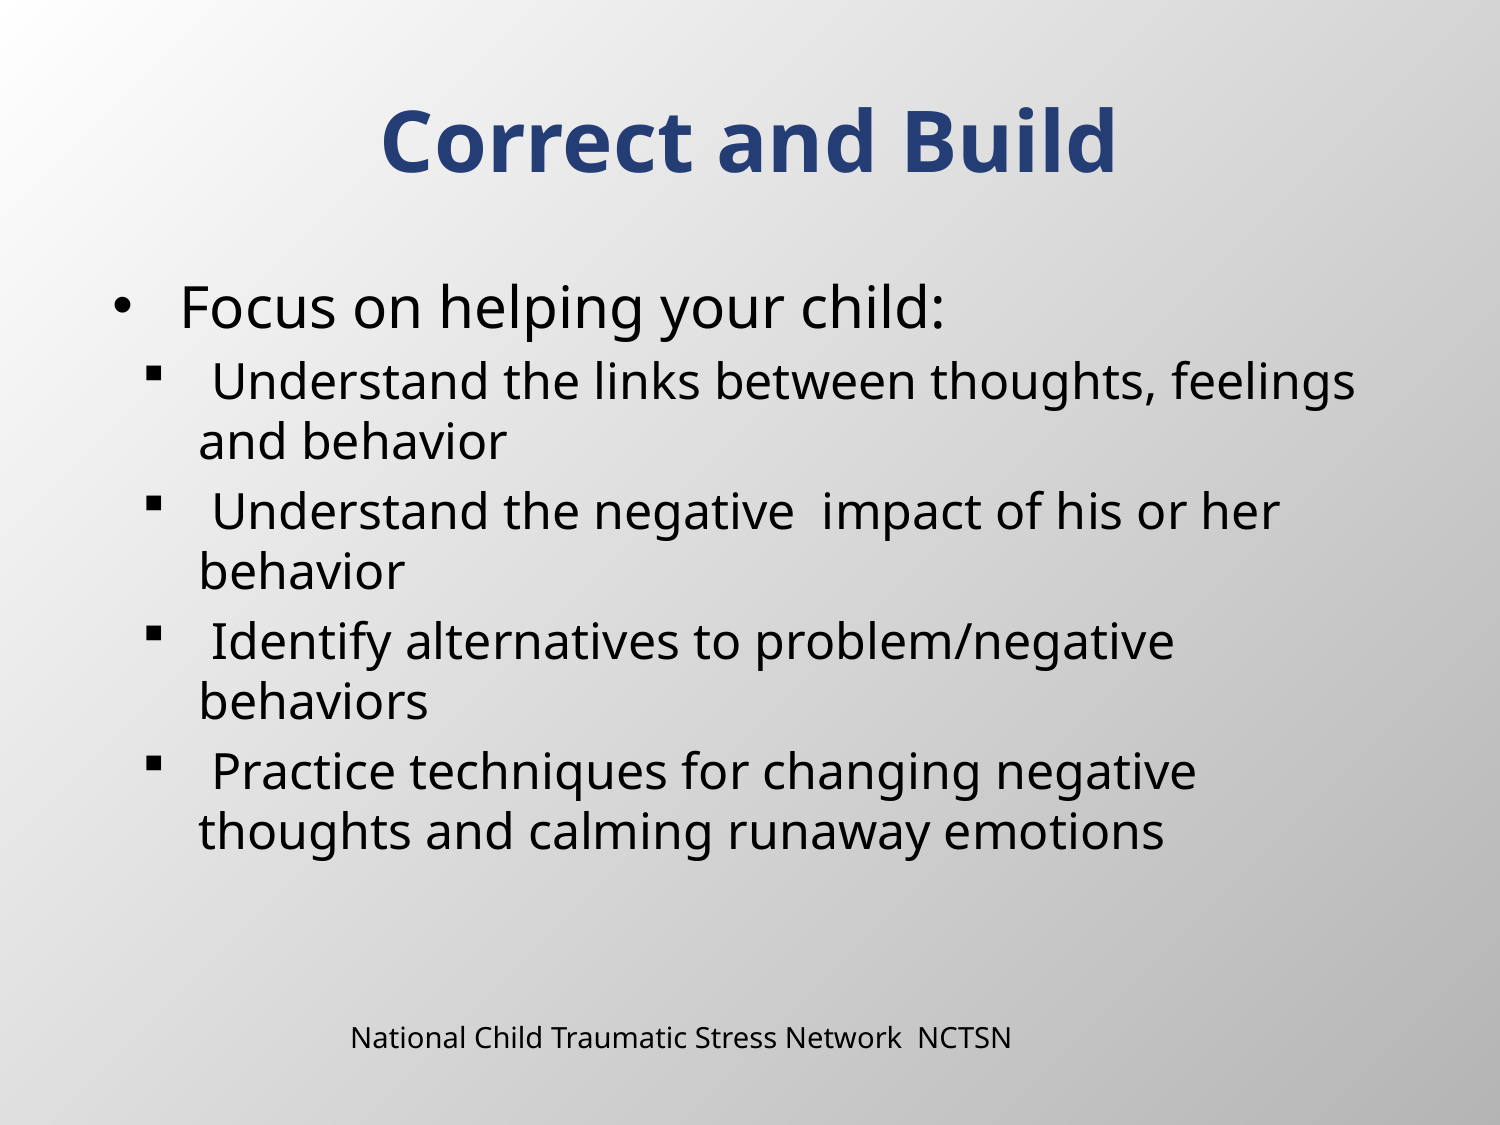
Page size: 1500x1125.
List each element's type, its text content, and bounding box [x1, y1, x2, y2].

title Correct and Build [75, 45, 1425, 233]
text_box National Child Traumatic Stress Network NCTSN [335, 1012, 1161, 1063]
list Focus on helping your child: Understand the links between thoughts, feelings and behavior Understand the negative impact of his or her behavior Identify alternatives to problem/negative behaviors Practice techniques for changing negative thoughts and calming runaway emotions [75, 262, 1425, 1035]
